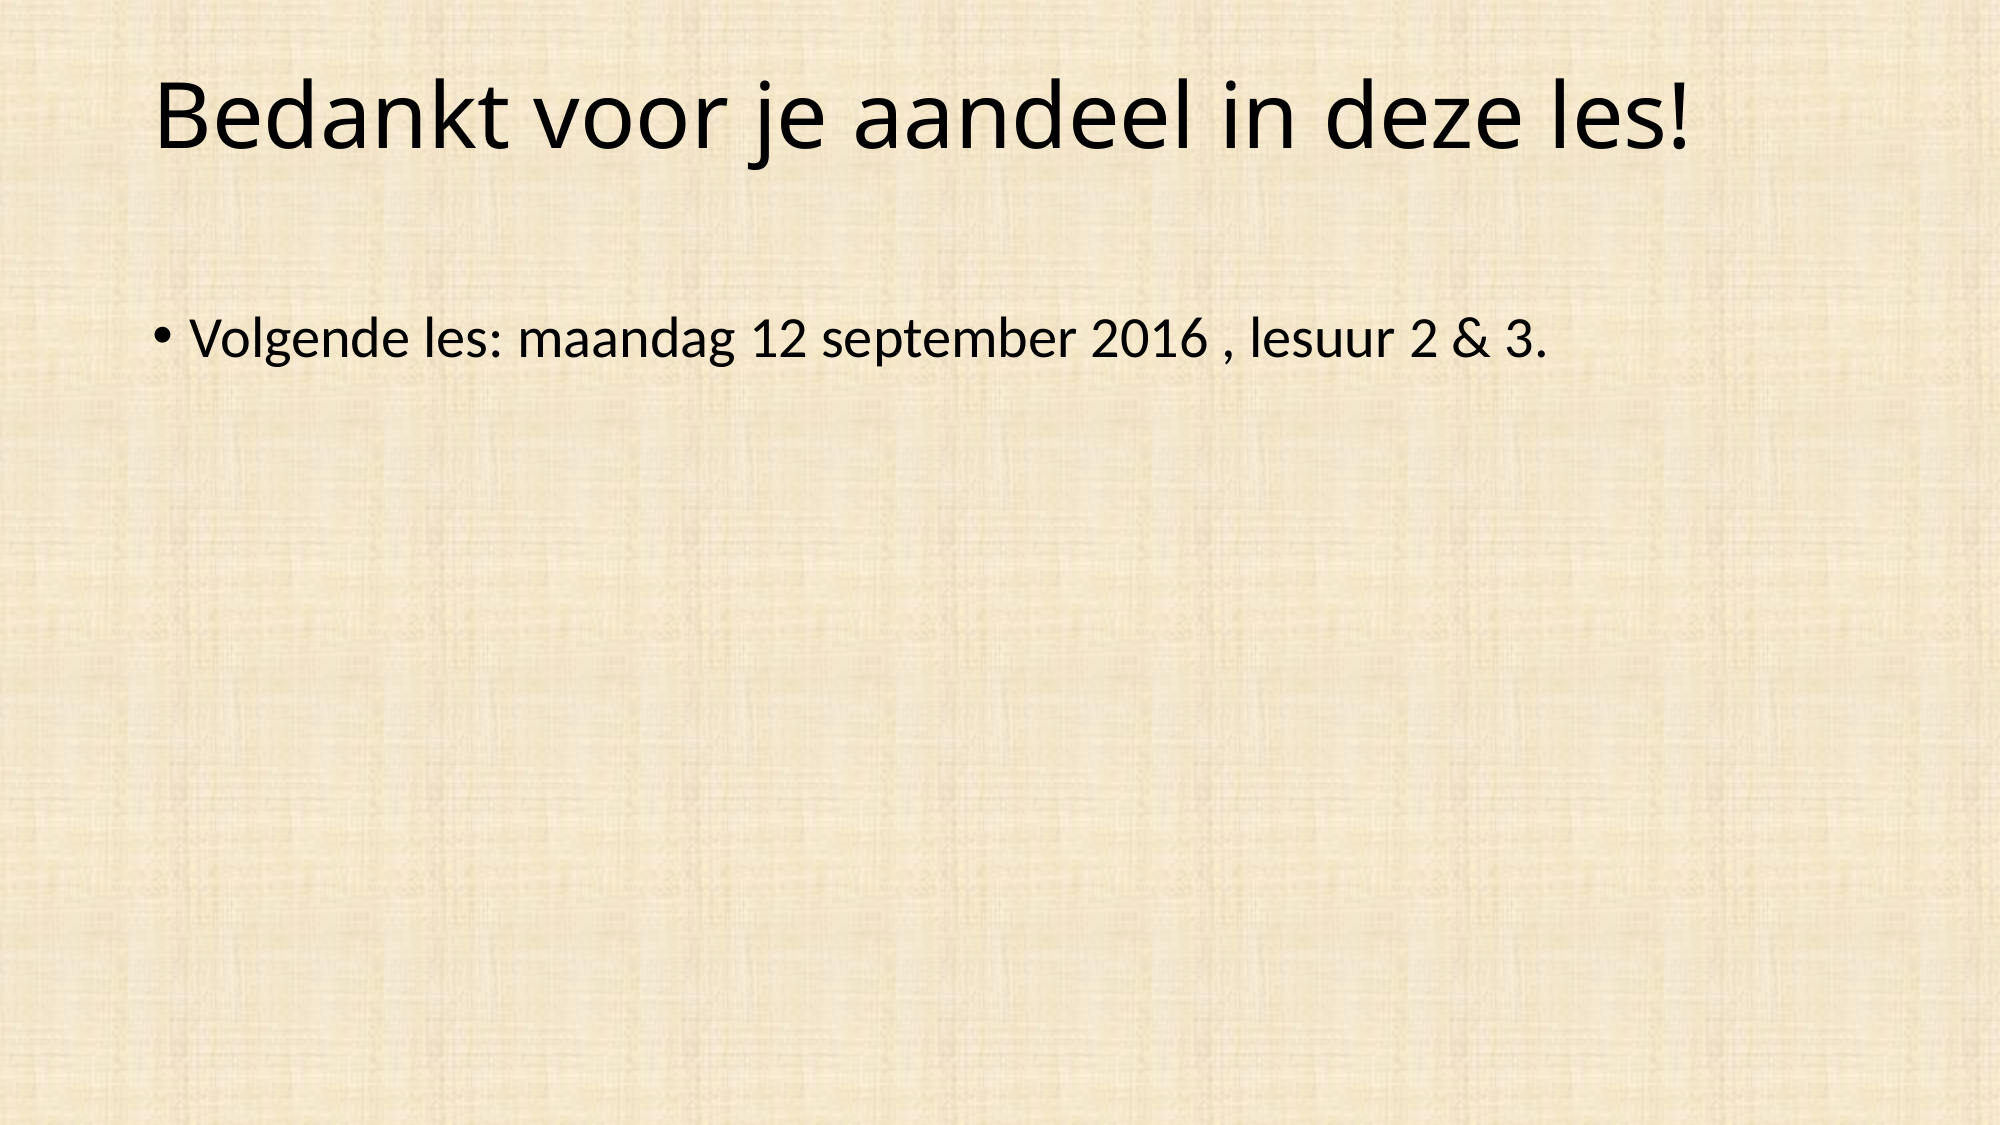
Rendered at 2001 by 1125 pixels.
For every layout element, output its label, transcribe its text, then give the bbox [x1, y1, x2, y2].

list Volgende les: maandag 12 september 2016 , lesuur 2 & 3. [137, 299, 1863, 1014]
title Bedankt voor je aandeel in deze les! [137, 59, 1863, 278]
